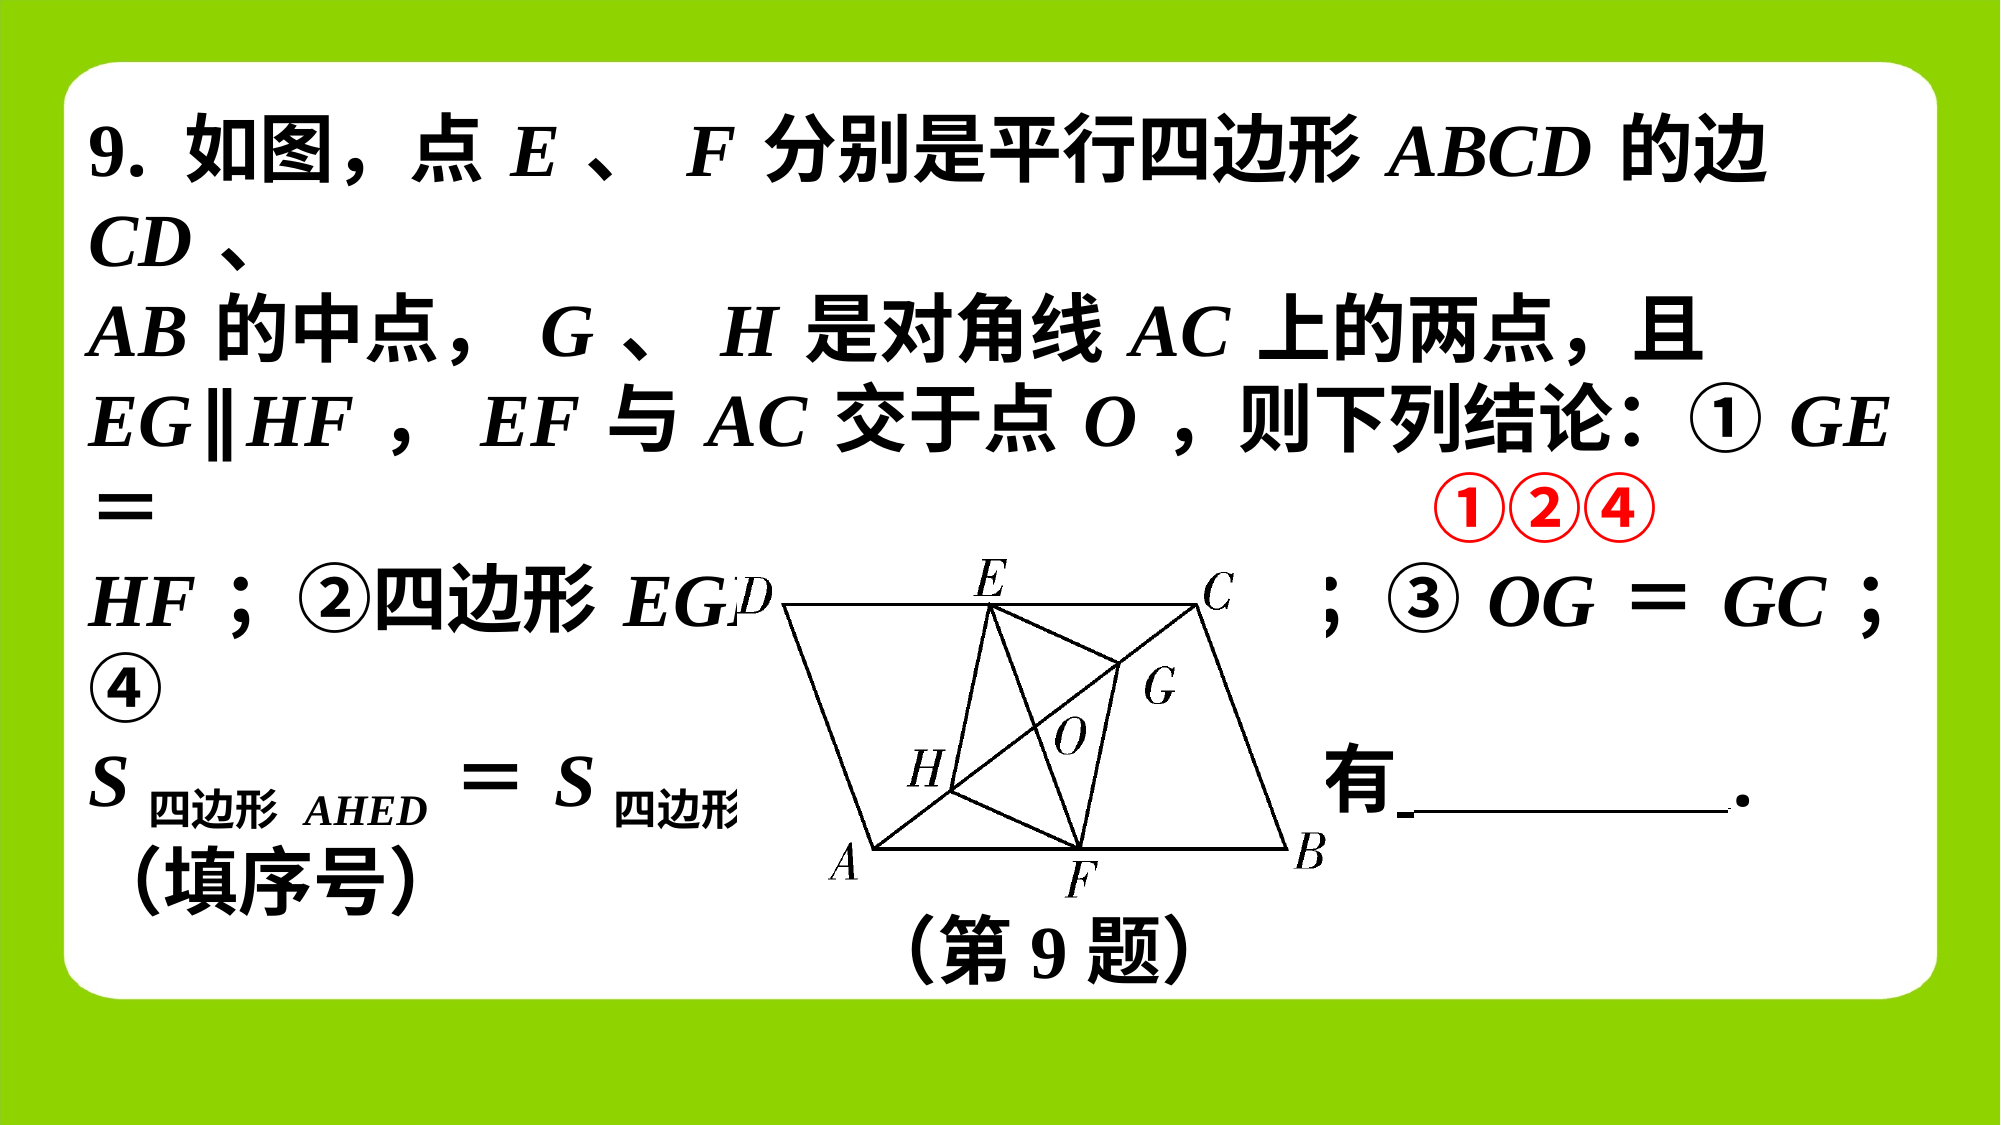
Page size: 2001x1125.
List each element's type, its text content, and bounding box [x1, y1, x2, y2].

picture [0, 0, 2001, 1125]
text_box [737, 559, 1326, 995]
text_box ①②④ [1417, 454, 1749, 560]
text_box 9. 如图，点E、F分别是平行四边形ABCD的边CD、 AB的中点，G、H是对角线AC上的两点，且 EG∥HF，EF与AC交于点O，则下列结论：①GE＝ HF；②四边形EGFH是平行四边形；③OG＝GC；④ S四边形AHED＝S四边形CGFB. 其中正确的有 ⁠. （填序号） [88, 101, 1974, 648]
